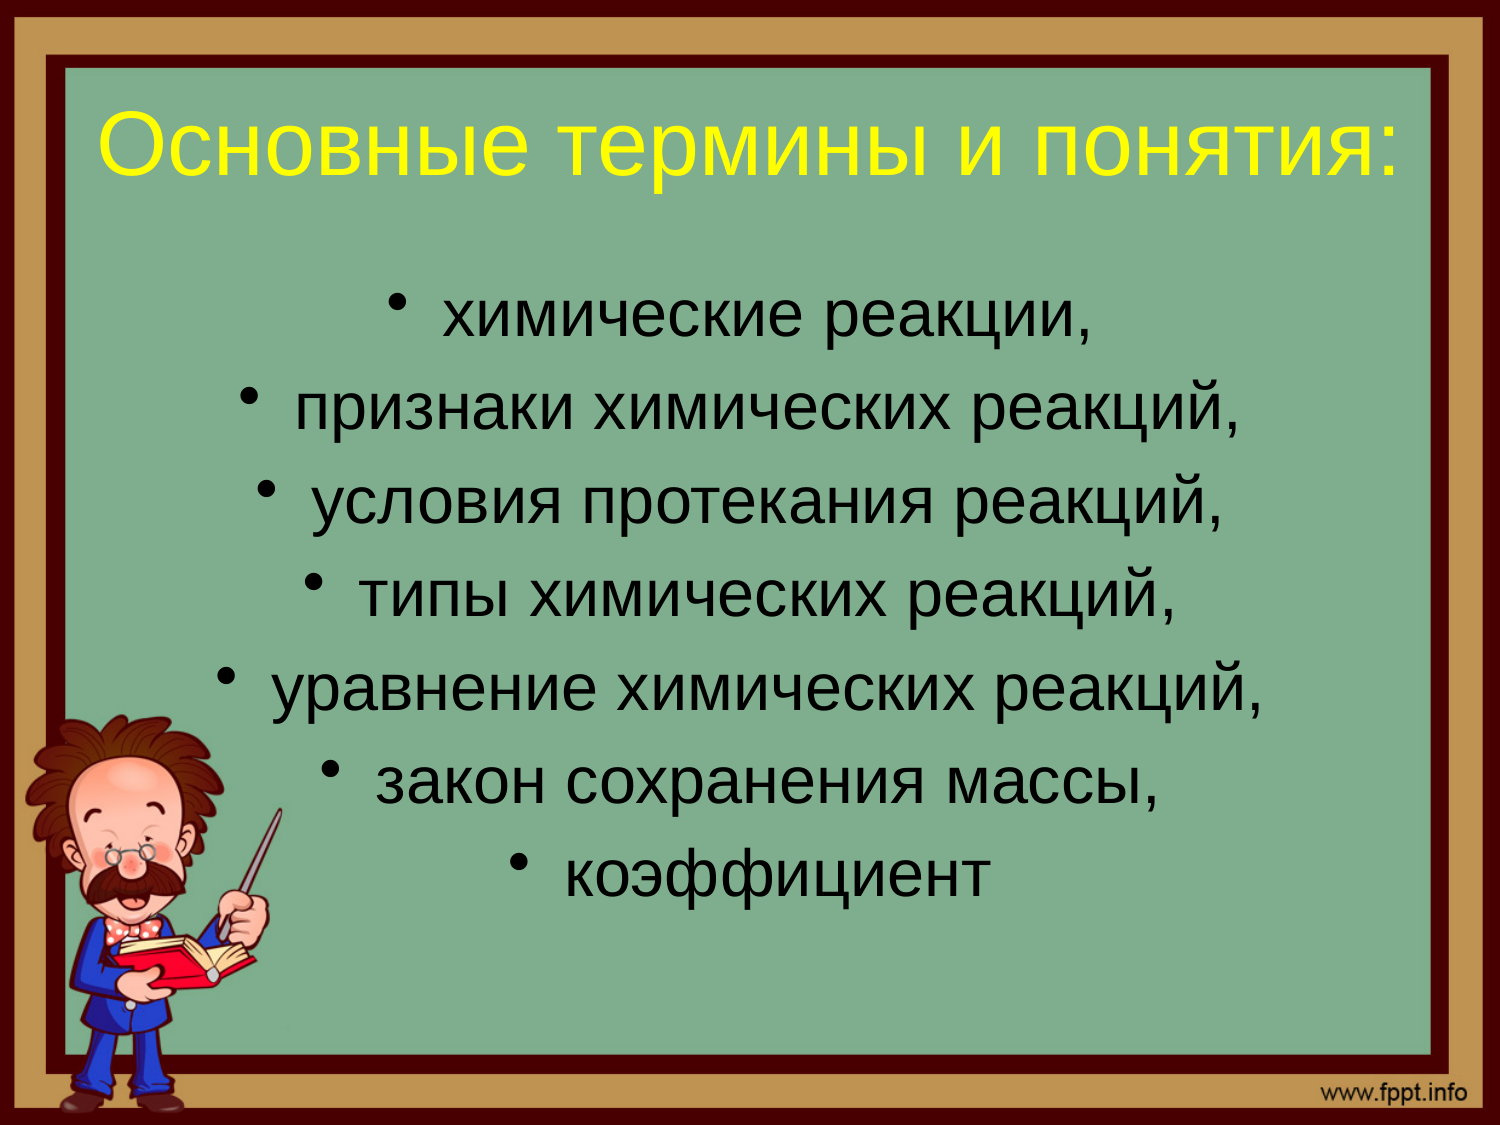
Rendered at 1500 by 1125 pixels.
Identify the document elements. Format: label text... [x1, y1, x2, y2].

list химические реакции, признаки химических реакций, условия протекания реакций, типы химических реакций, уравнение химических реакций, закон сохранения массы, коэффициент [74, 262, 1426, 1006]
picture [0, 0, 1500, 1125]
title Основные термины и понятия: [74, 44, 1426, 233]
